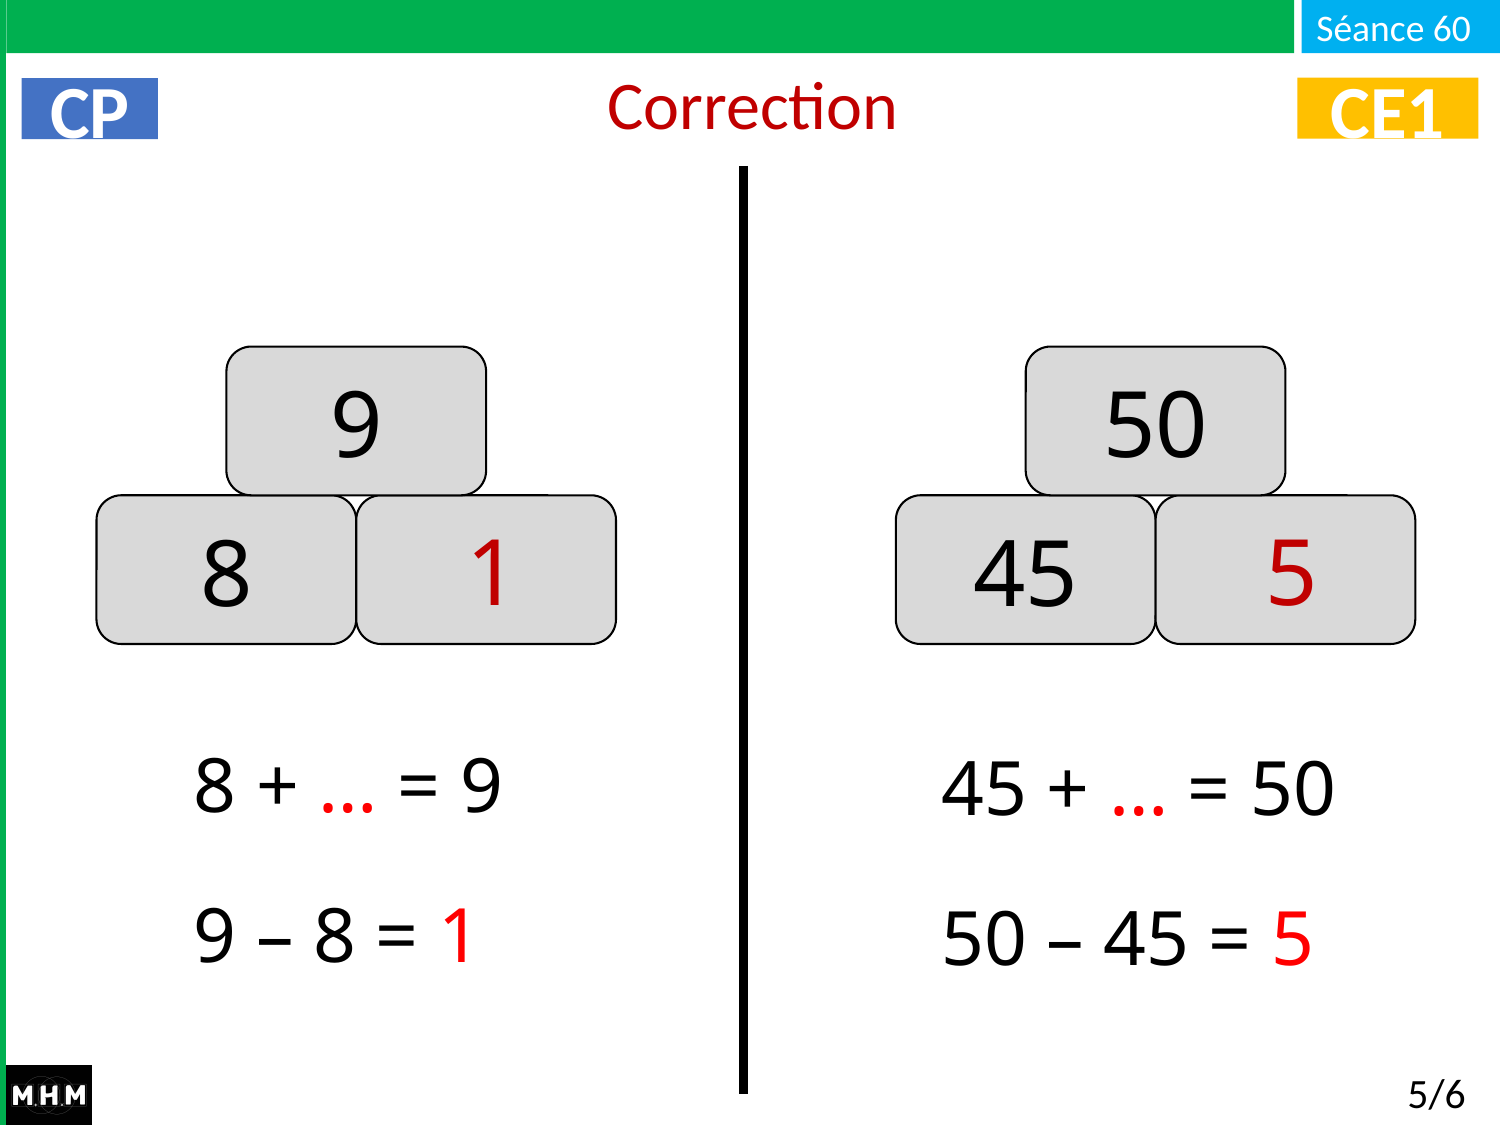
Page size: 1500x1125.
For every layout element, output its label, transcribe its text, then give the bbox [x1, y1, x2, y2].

text_box 8 [95, 494, 356, 646]
picture [6, 1065, 92, 1125]
text_box 8 + … = 9 [179, 730, 561, 835]
text_box 9 [225, 345, 488, 497]
text_box 50 [1024, 345, 1287, 497]
text_box CE1 [1296, 77, 1479, 140]
text_box 45 [894, 494, 1156, 646]
text_box 5 [1250, 506, 1321, 632]
text_box 50 – 45 = 5 [926, 883, 1405, 988]
text_box CP [21, 77, 159, 140]
text_box [355, 494, 618, 646]
list 5/6 [1373, 1064, 1500, 1125]
text_box 45 + … = 50 [926, 733, 1405, 838]
text_box 9 – 8 = 1 [179, 880, 561, 985]
text_box 1 [451, 506, 522, 632]
text_box [1154, 494, 1417, 646]
title Correction [592, 63, 1500, 152]
